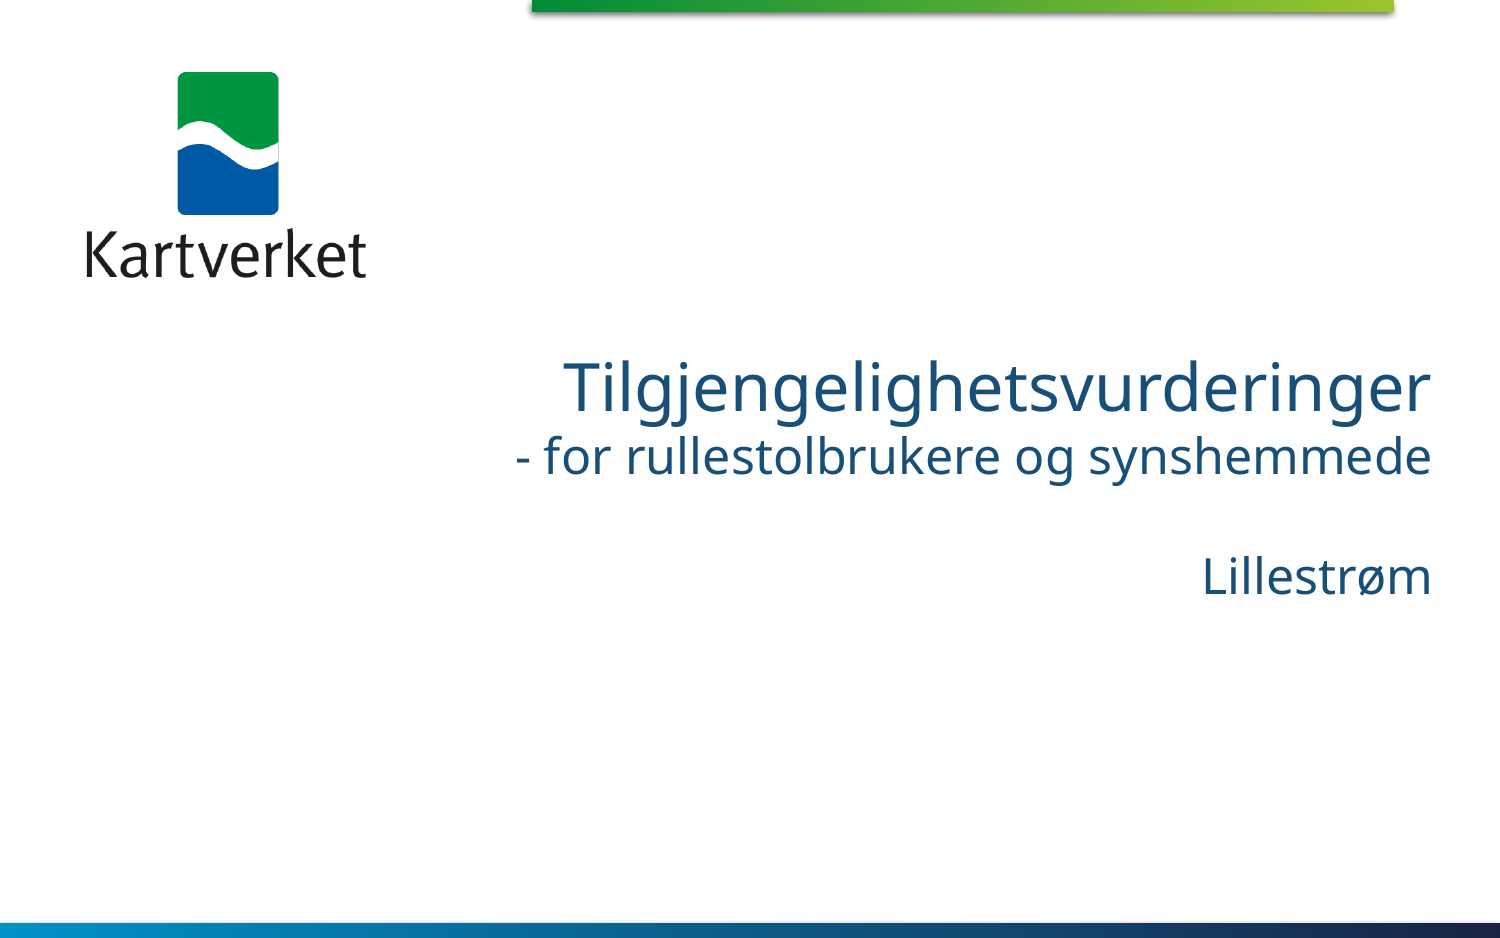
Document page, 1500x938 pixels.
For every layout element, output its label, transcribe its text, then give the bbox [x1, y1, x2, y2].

text_box Tilgjengelighetsvurderinger - for rullestolbrukere og synshemmede Lillestrøm [66, 337, 1449, 613]
